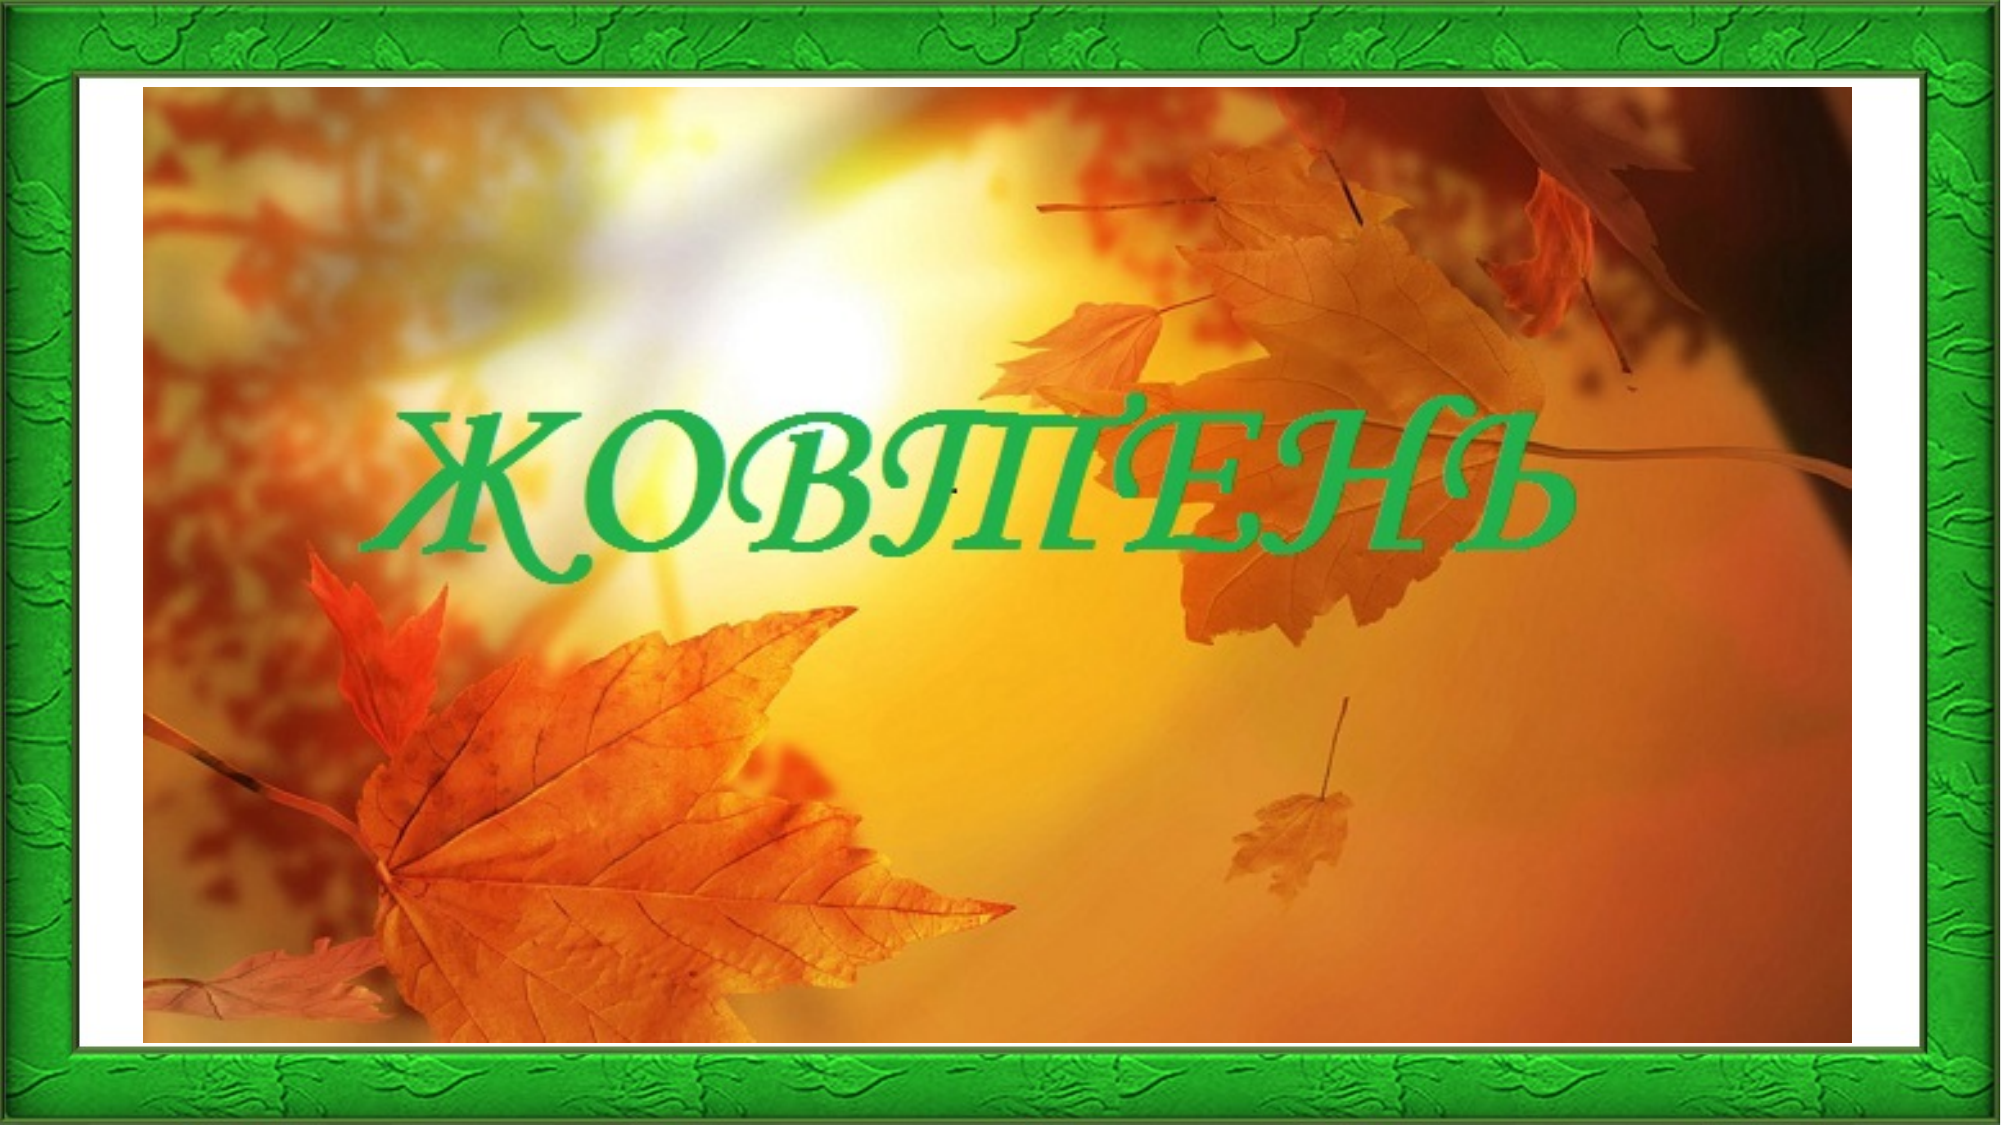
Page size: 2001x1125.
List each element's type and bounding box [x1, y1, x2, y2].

list [143, 87, 1852, 1043]
picture [0, 0, 2001, 1125]
